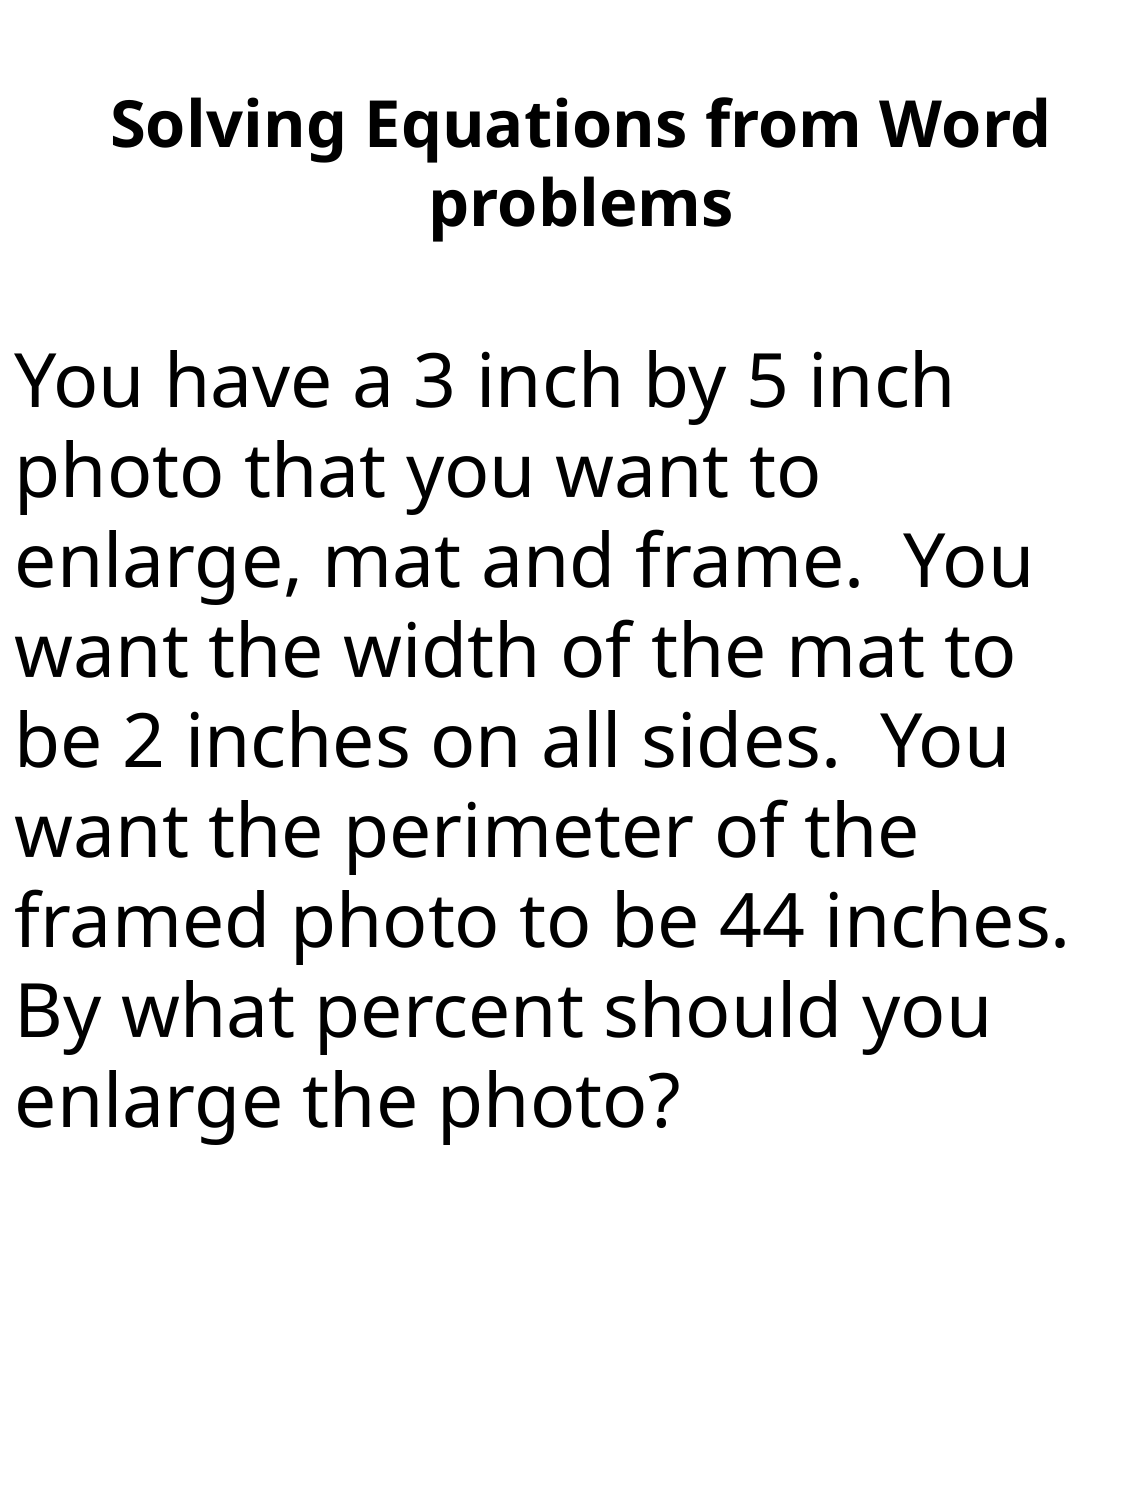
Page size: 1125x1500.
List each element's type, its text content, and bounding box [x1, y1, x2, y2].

title Solving Equations from Word problems [75, 75, 1088, 324]
text_box You have a 3 inch by 5 inch photo that you want to enlarge, mat and frame. You want the width of the mat to be 2 inches on all sides. You want the perimeter of the framed photo to be 44 inches. By what percent should you enlarge the photo? [0, 324, 1125, 1150]
